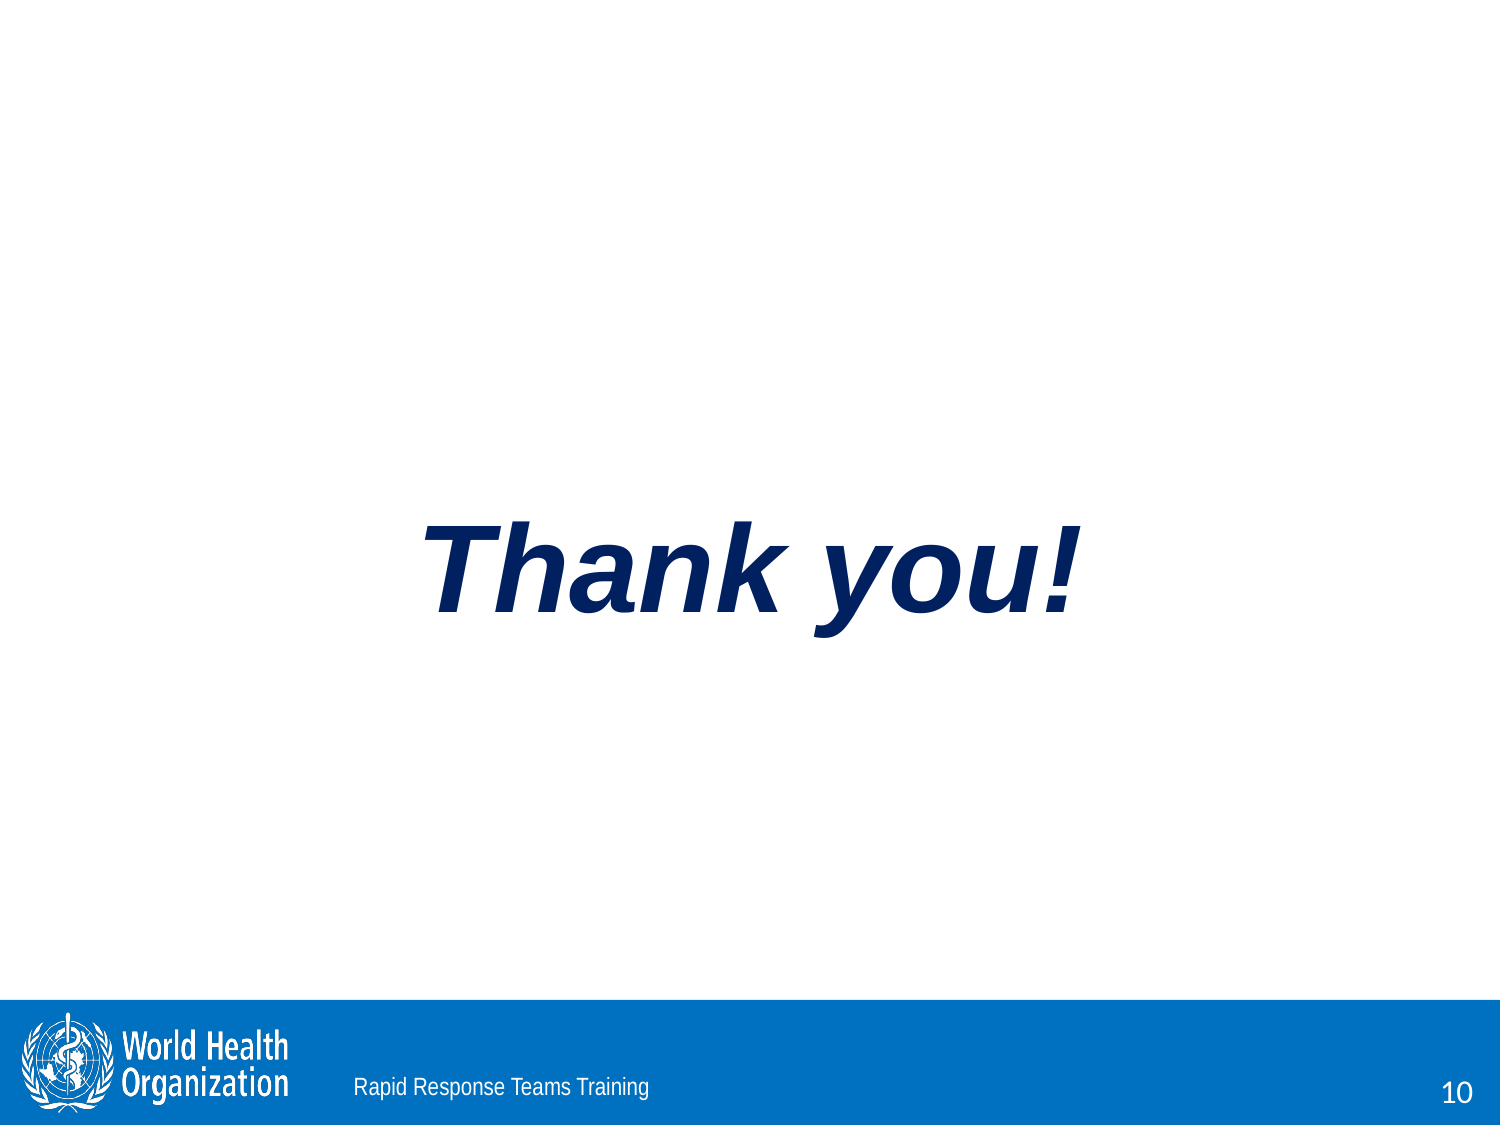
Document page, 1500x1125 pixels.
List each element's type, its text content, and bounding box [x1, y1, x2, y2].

picture [21, 1012, 288, 1113]
title Thank you! [75, 468, 1425, 657]
